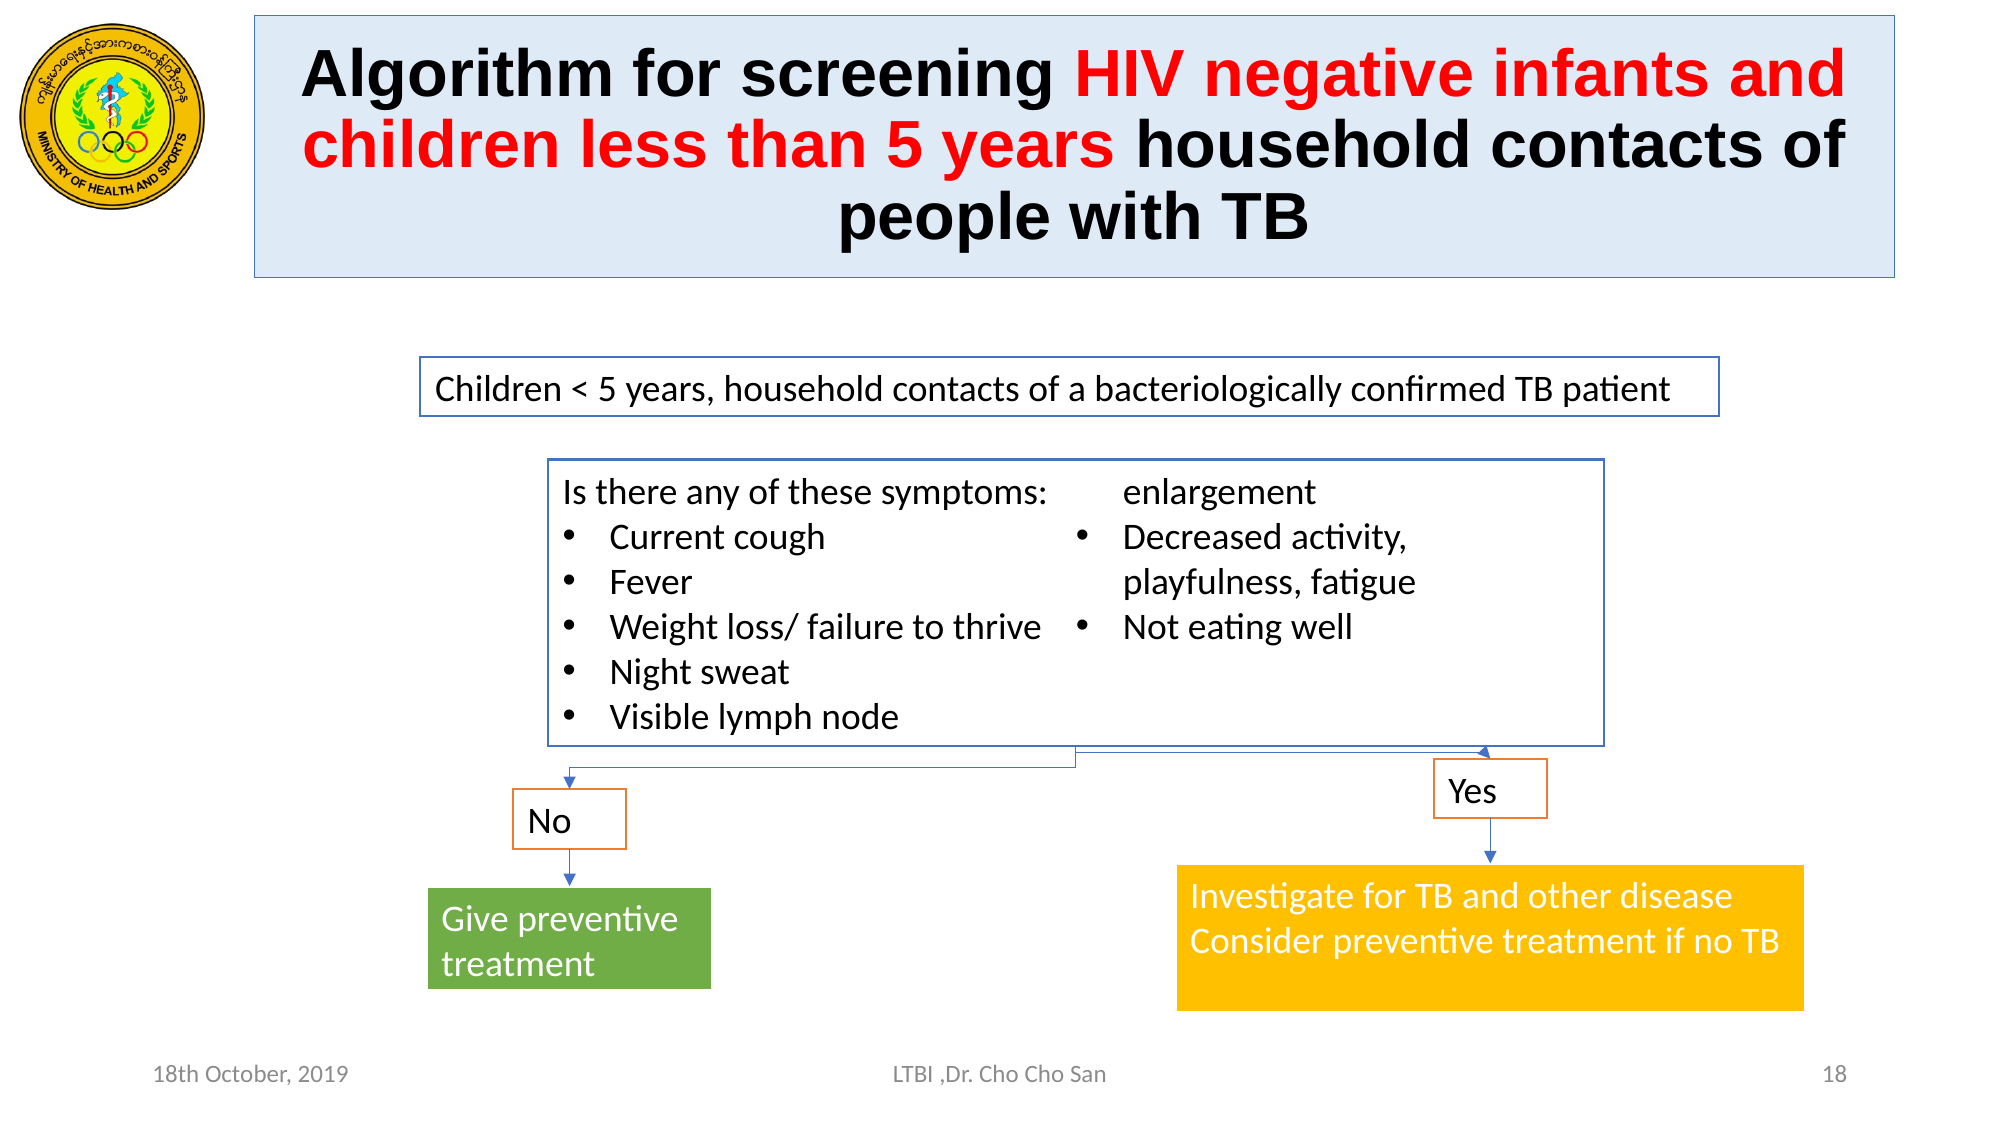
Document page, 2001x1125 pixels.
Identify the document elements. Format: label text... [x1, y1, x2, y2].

title Algorithm for screening HIV negative infants and children less than 5 years household contacts of people with TB [254, 15, 1895, 278]
footer LTBI ,Dr. Cho Cho San [662, 1042, 1338, 1103]
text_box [420, 356, 1806, 1015]
slide_number 18 [1412, 1042, 1863, 1103]
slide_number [137, 1042, 588, 1103]
picture [19, 23, 205, 210]
